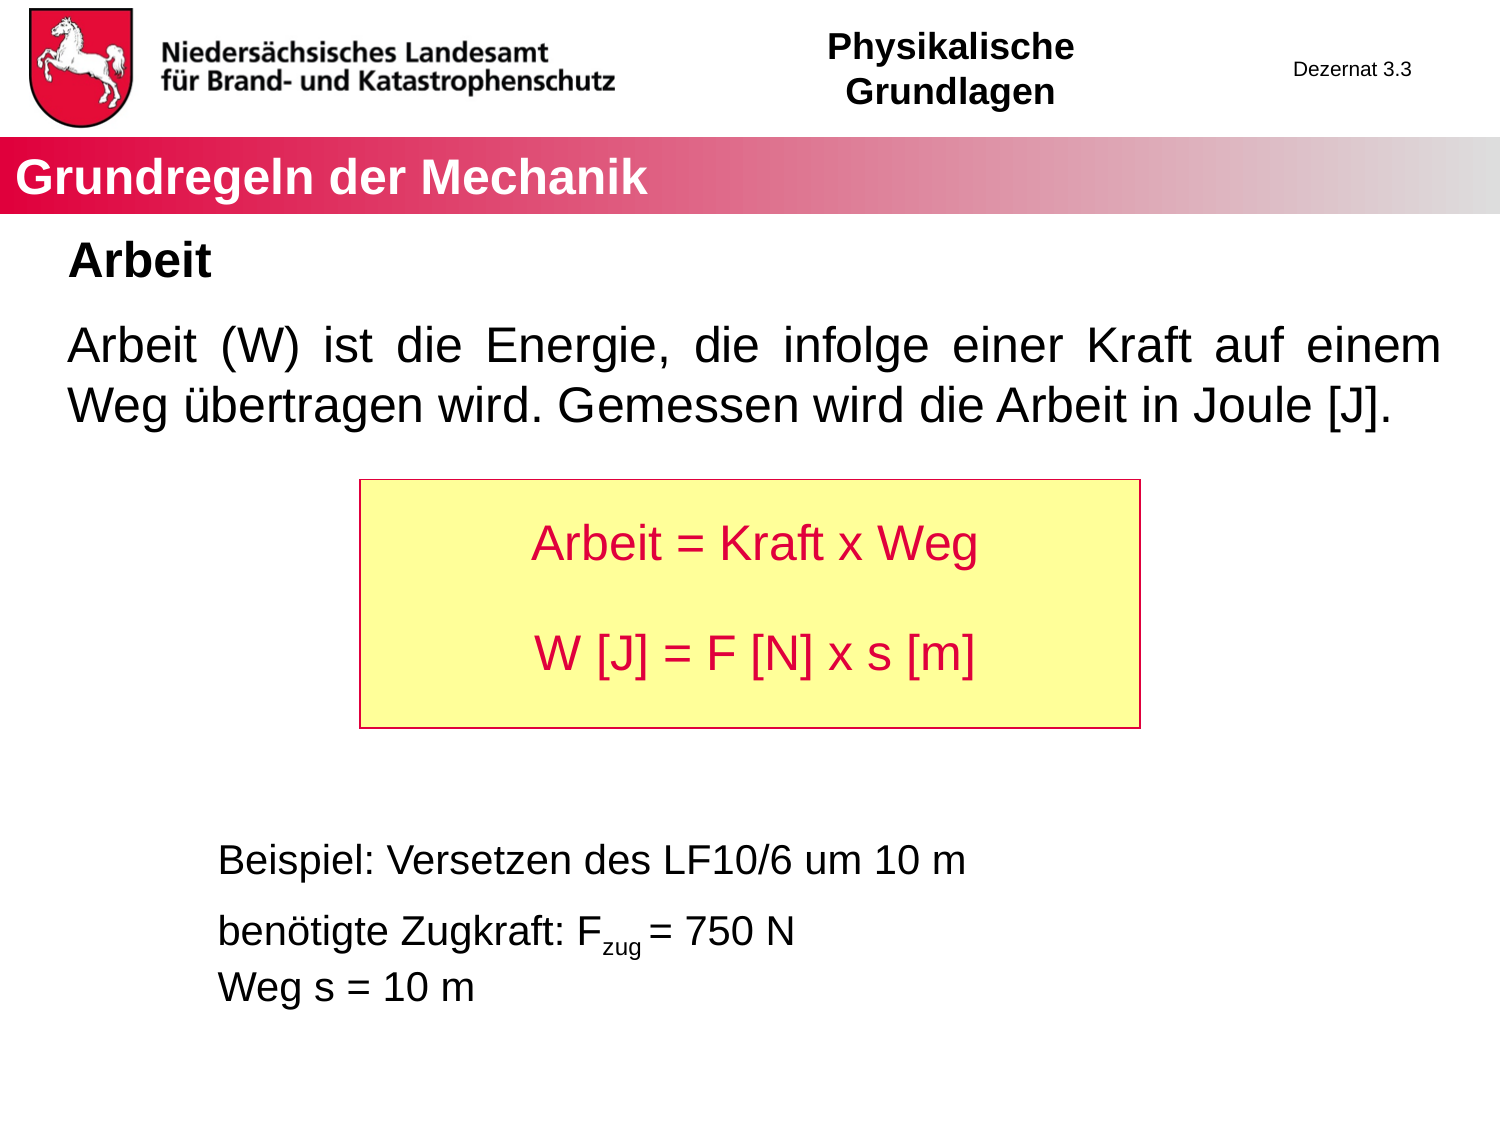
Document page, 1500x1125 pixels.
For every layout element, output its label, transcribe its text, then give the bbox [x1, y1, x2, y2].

picture [29, 8, 615, 129]
text_box Arbeit Arbeit (W) ist die Energie, die infolge einer Kraft auf einem Weg übertragen wird. Gemessen wird die Arbeit in Joule [J]. Beispiel: Versetzen des LF10/6 um 10 m benötigte Zugkraft: Fzug = 750 N Weg s = 10 m [52, 220, 1459, 1089]
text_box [360, 479, 1152, 728]
title Grundregeln der Mechanik [0, 137, 1098, 208]
